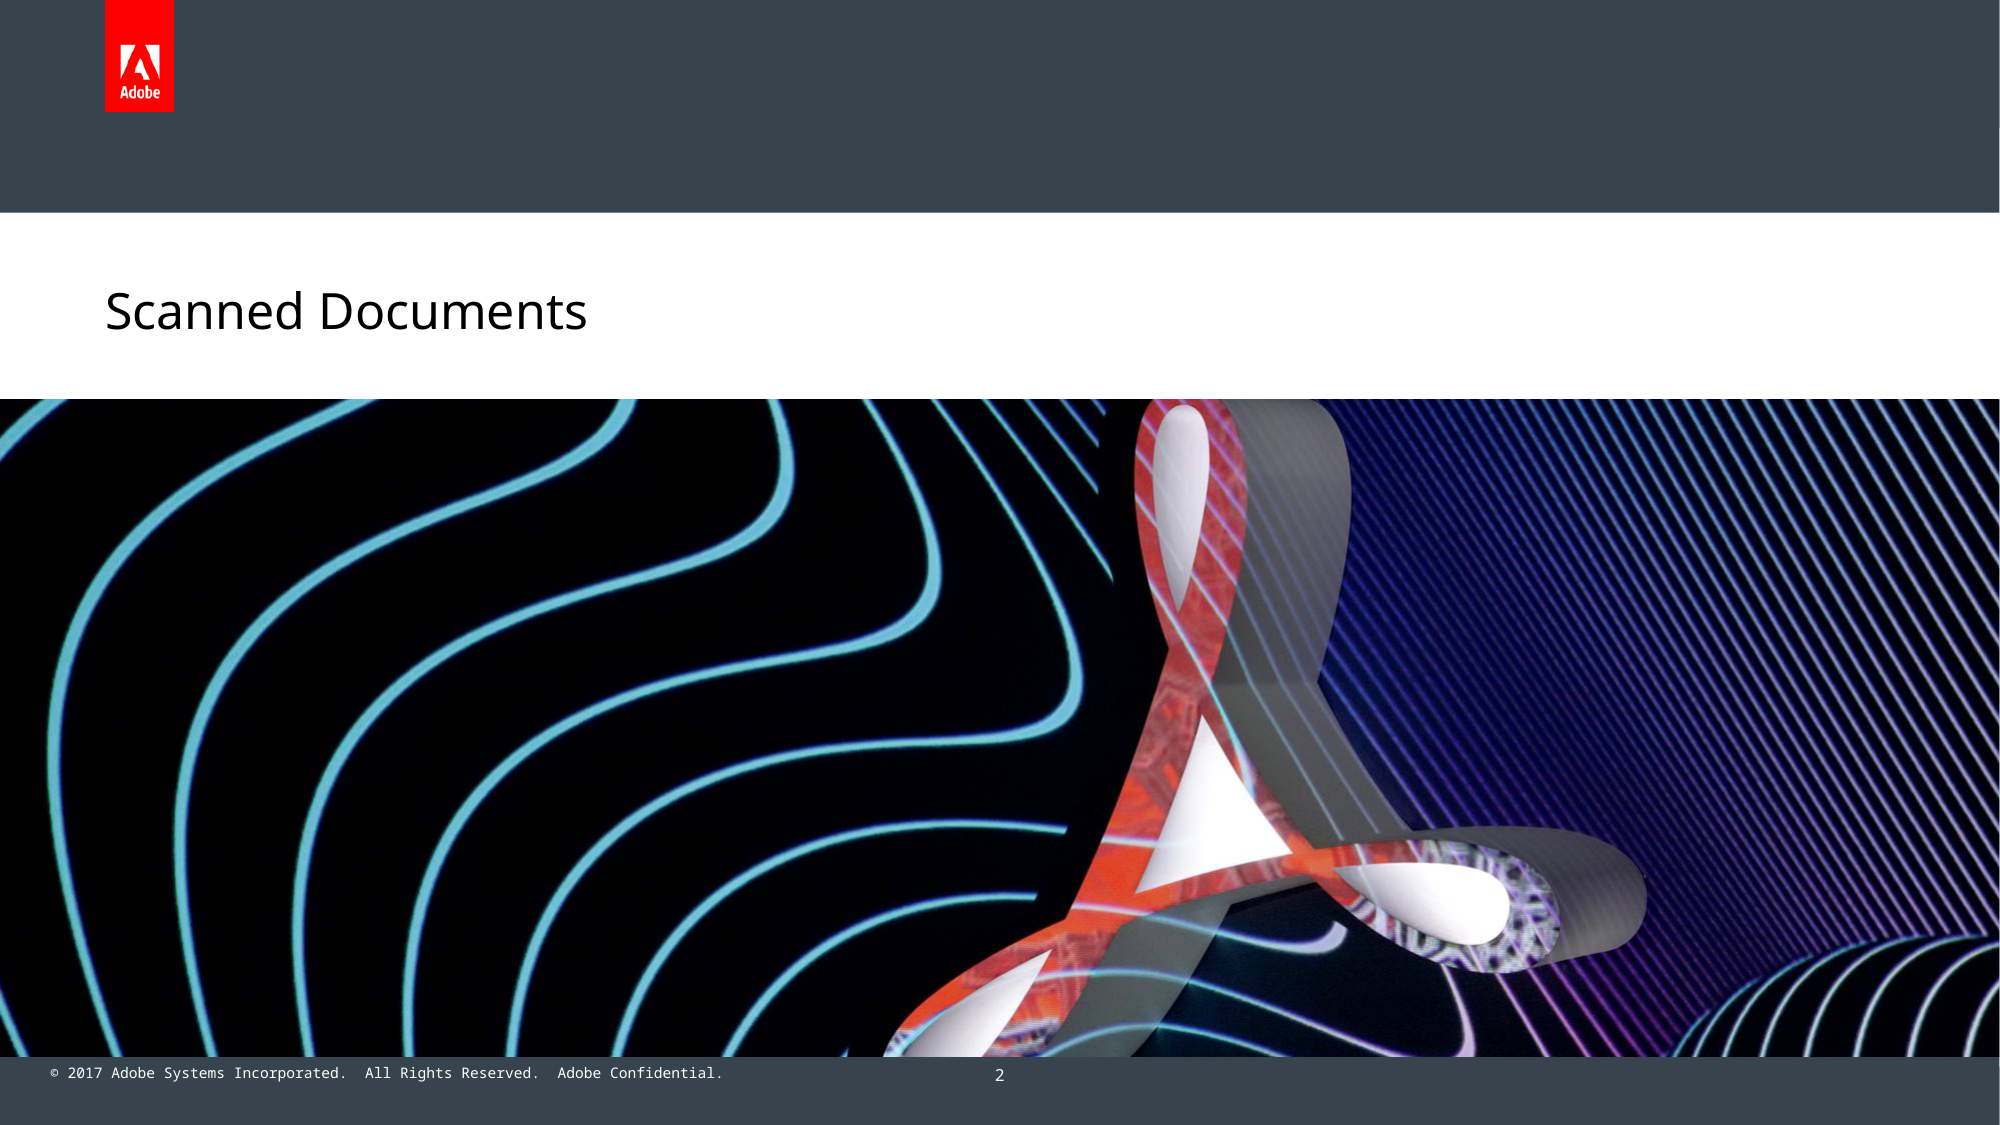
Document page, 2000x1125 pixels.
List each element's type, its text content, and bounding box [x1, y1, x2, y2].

title Scanned Documents [105, 278, 1897, 340]
picture [0, 399, 2000, 1057]
slide_number 2 [916, 1062, 1083, 1091]
picture [105, 0, 174, 112]
